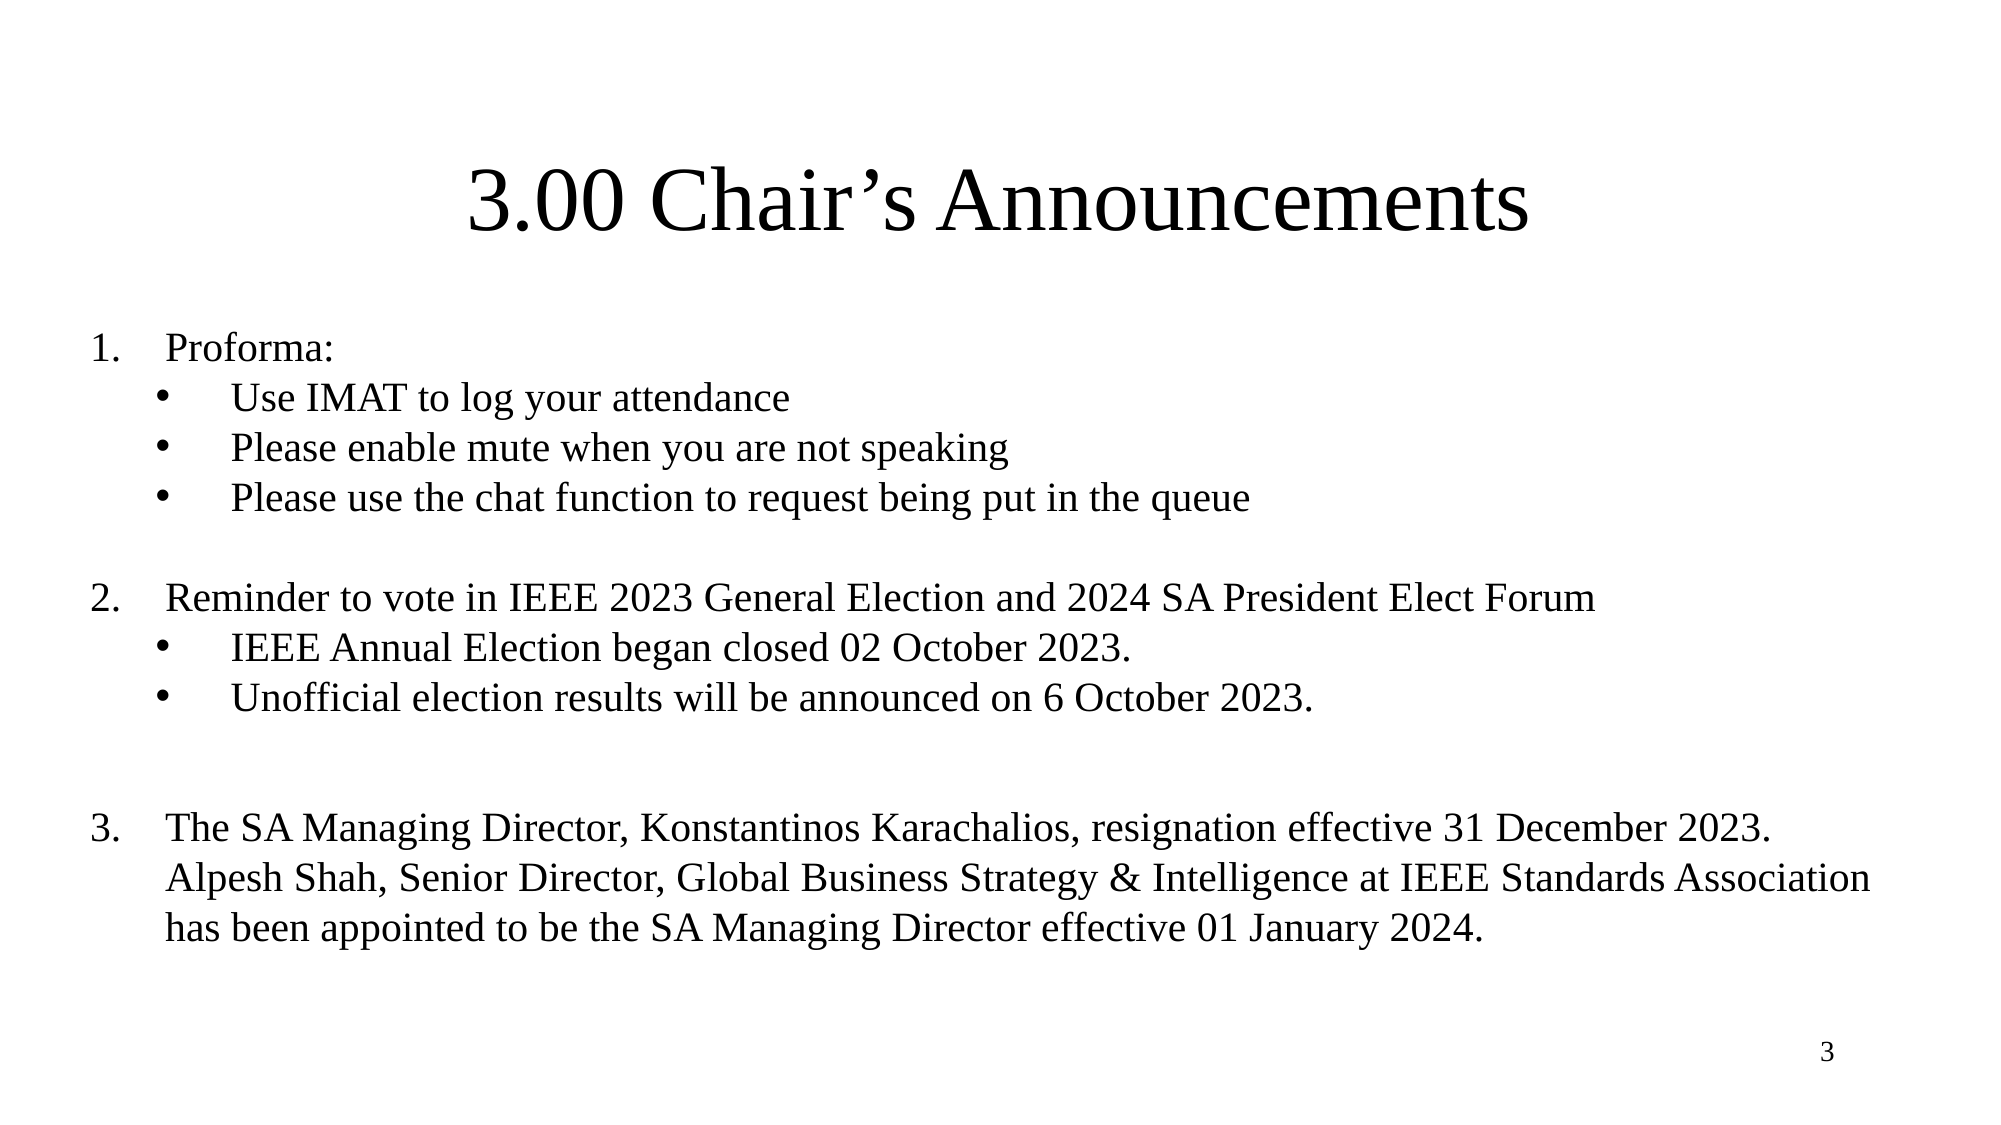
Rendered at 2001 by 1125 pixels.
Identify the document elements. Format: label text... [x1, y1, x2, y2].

title 3.00 Chair’s Announcements [149, 99, 1851, 288]
slide_number 3 [1433, 1024, 1851, 1101]
list Proforma: Use IMAT to log your attendance Please enable mute when you are not speaking Please use the chat function to request being put in the queue Reminder to vote in IEEE 2023 General Election and 2024 SA President Elect Forum IEEE Annual Election began closed 02 October 2023. Unofficial election results will be announced on 6 October 2023. The SA Managing Director, Konstantinos Karachalios, resignation effective 31 December 2023. Alpesh Shah, Senior Director, Global Business Strategy & Intelligence at IEEE Standards Association has been appointed to be the SA Managing Director effective 01 January 2024. [0, 312, 1951, 988]
